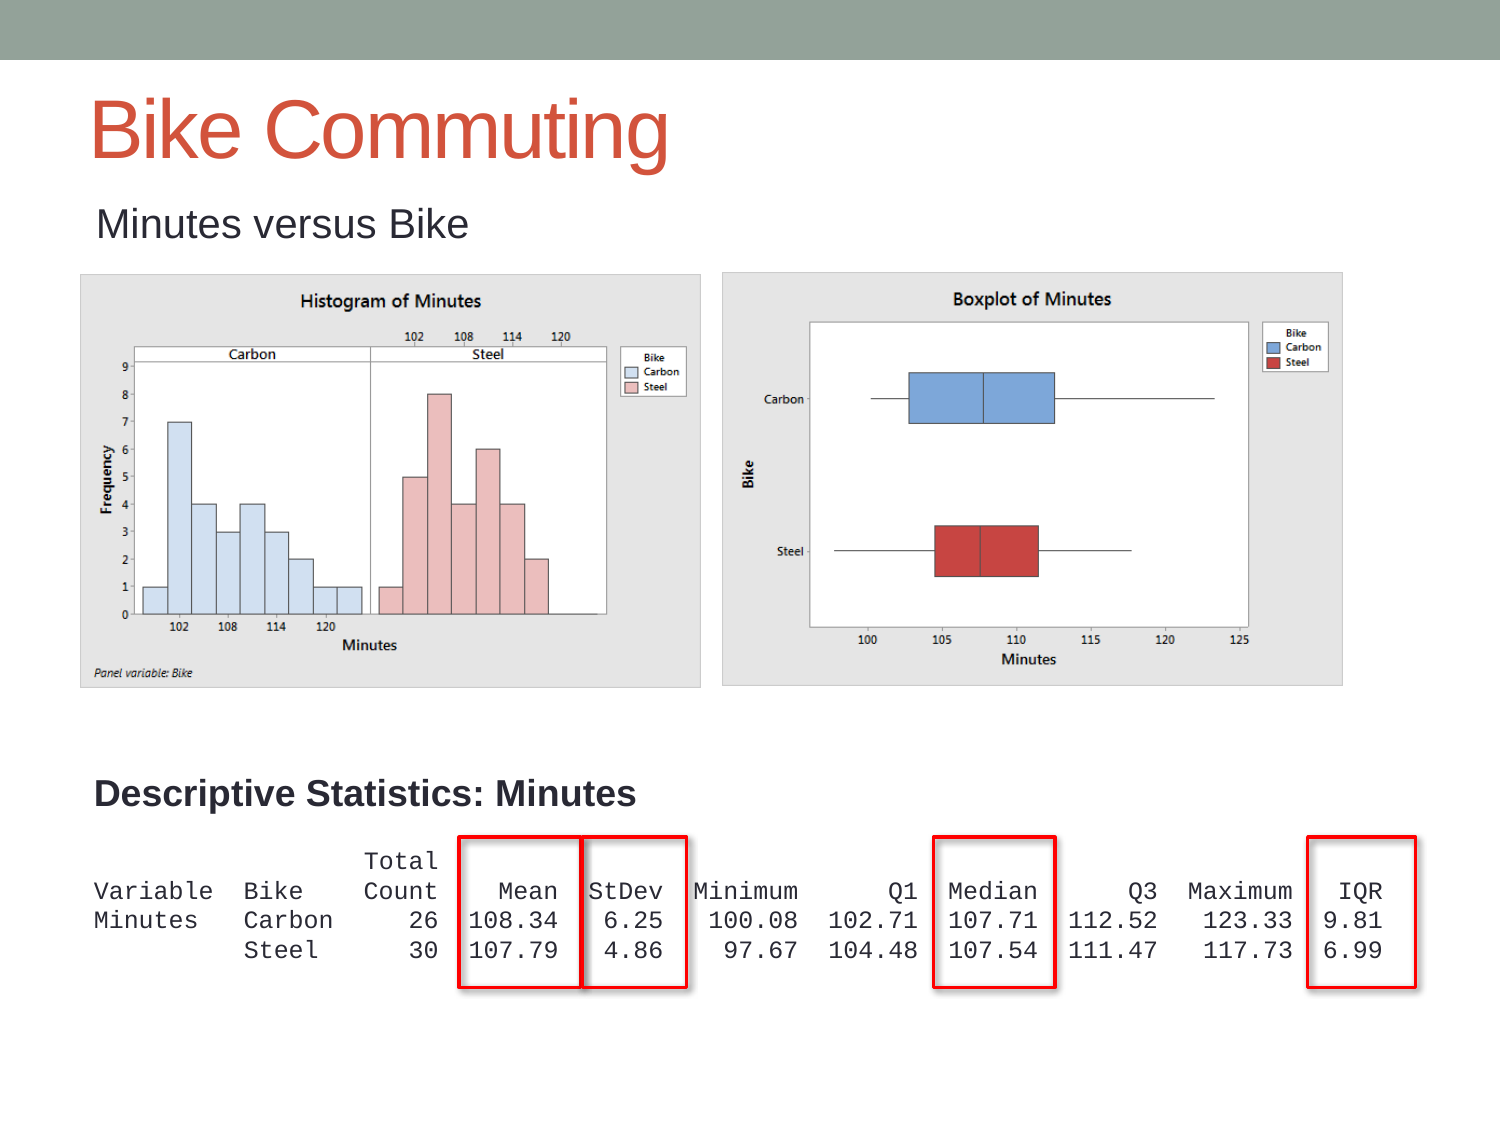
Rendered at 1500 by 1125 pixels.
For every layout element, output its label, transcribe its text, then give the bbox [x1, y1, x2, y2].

title Bike Commuting [73, 66, 1423, 186]
text_box Descriptive Statistics: Minutes Total Variable Bike Count Mean StDev Minimum Q1 Median Q3 Maximum IQR Minutes Carbon 26 108.34 6.25 100.08 102.71 107.71 112.52 123.33 9.81 Steel 30 107.79 4.86 97.67 104.48 107.54 111.47 117.73 6.99 [79, 761, 1422, 972]
picture [722, 272, 1344, 686]
picture [80, 274, 701, 688]
text_box Minutes versus Bike [81, 189, 886, 254]
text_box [582, 836, 1416, 988]
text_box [458, 836, 581, 988]
